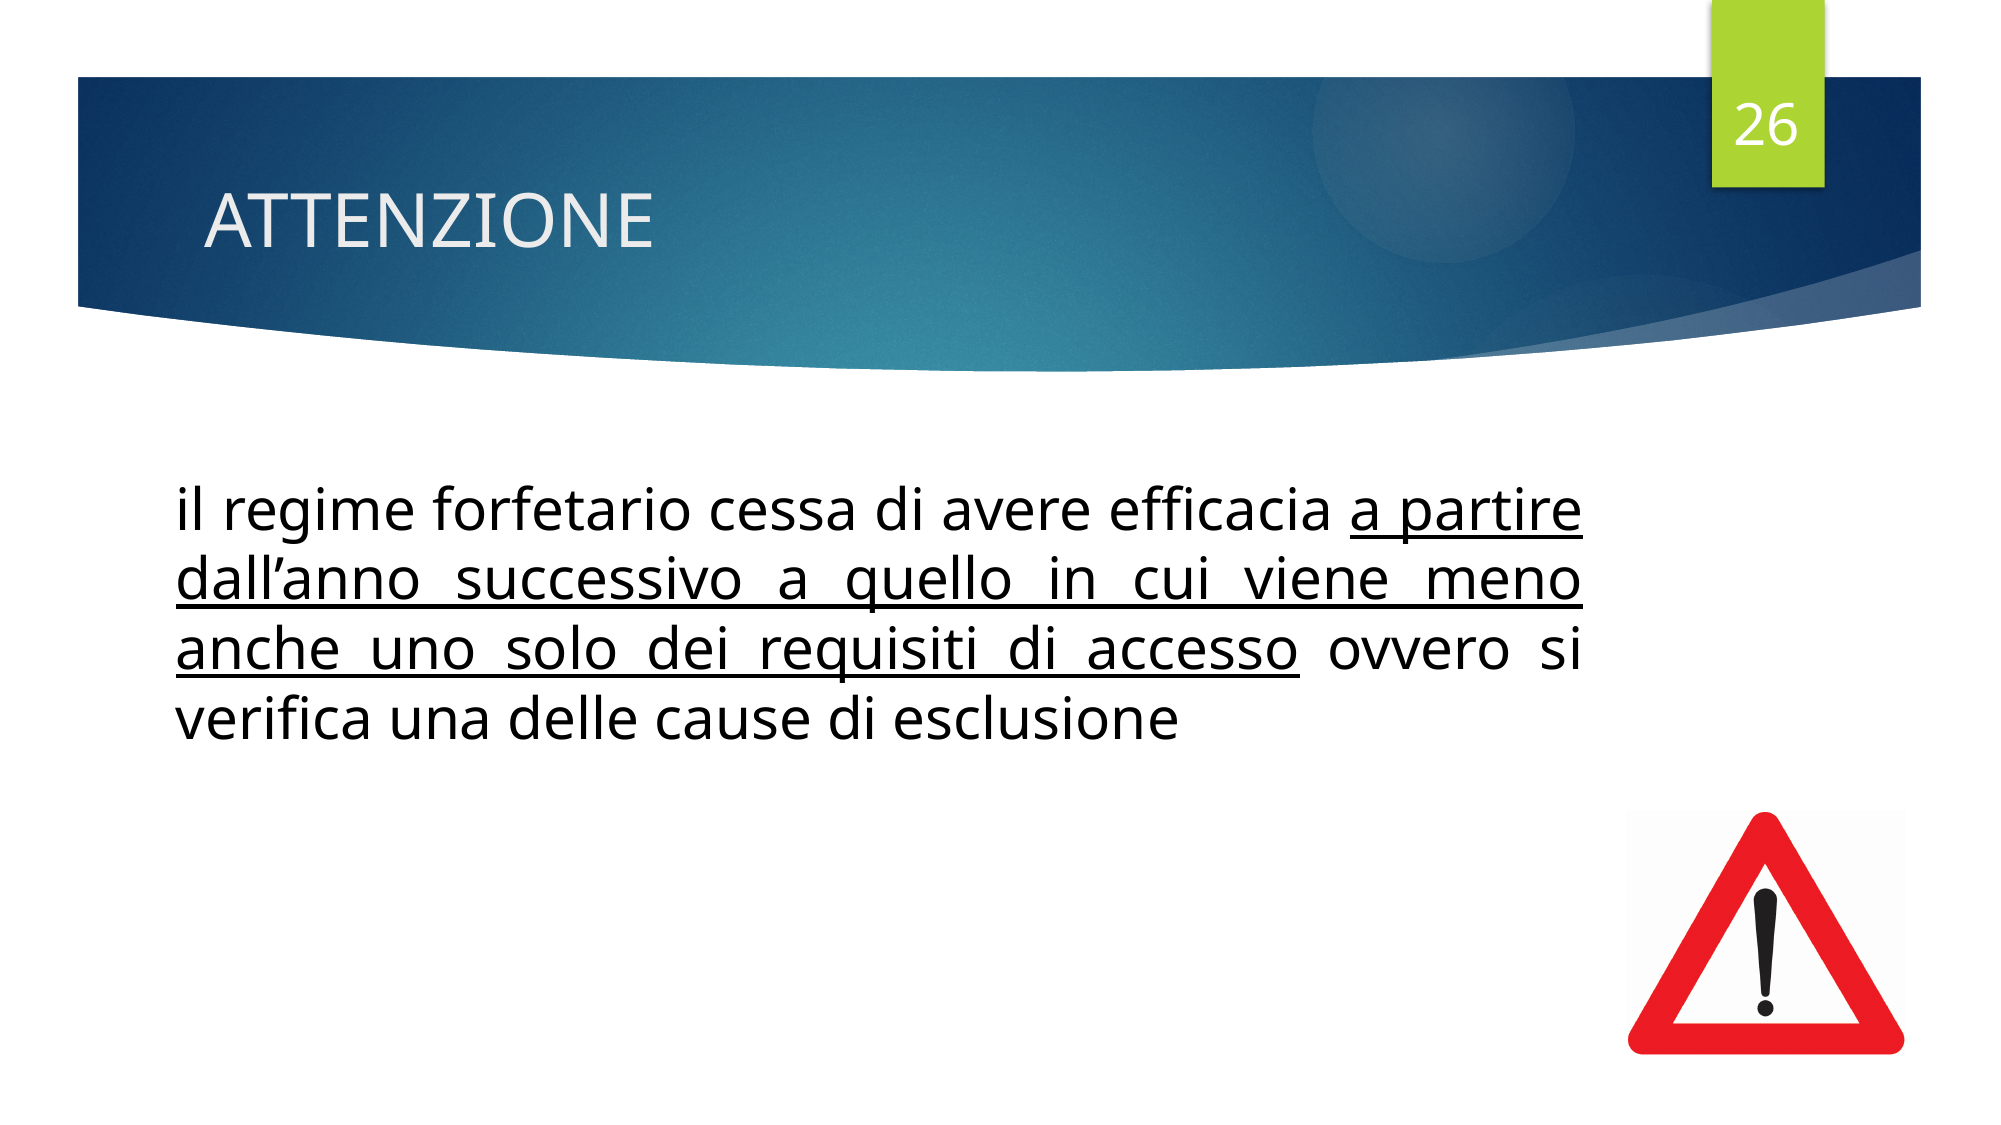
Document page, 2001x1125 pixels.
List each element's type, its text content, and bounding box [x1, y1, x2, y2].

slide_number 26 [1698, 48, 1836, 175]
title ATTENZIONE [189, 159, 1627, 276]
picture [1626, 810, 1906, 1056]
list il regime forfetario cessa di avere efficacia a partire dall’anno successivo a quello in cui viene meno anche uno solo dei requisiti di accesso ovvero si verifica una delle cause di esclusione [160, 464, 1599, 1025]
